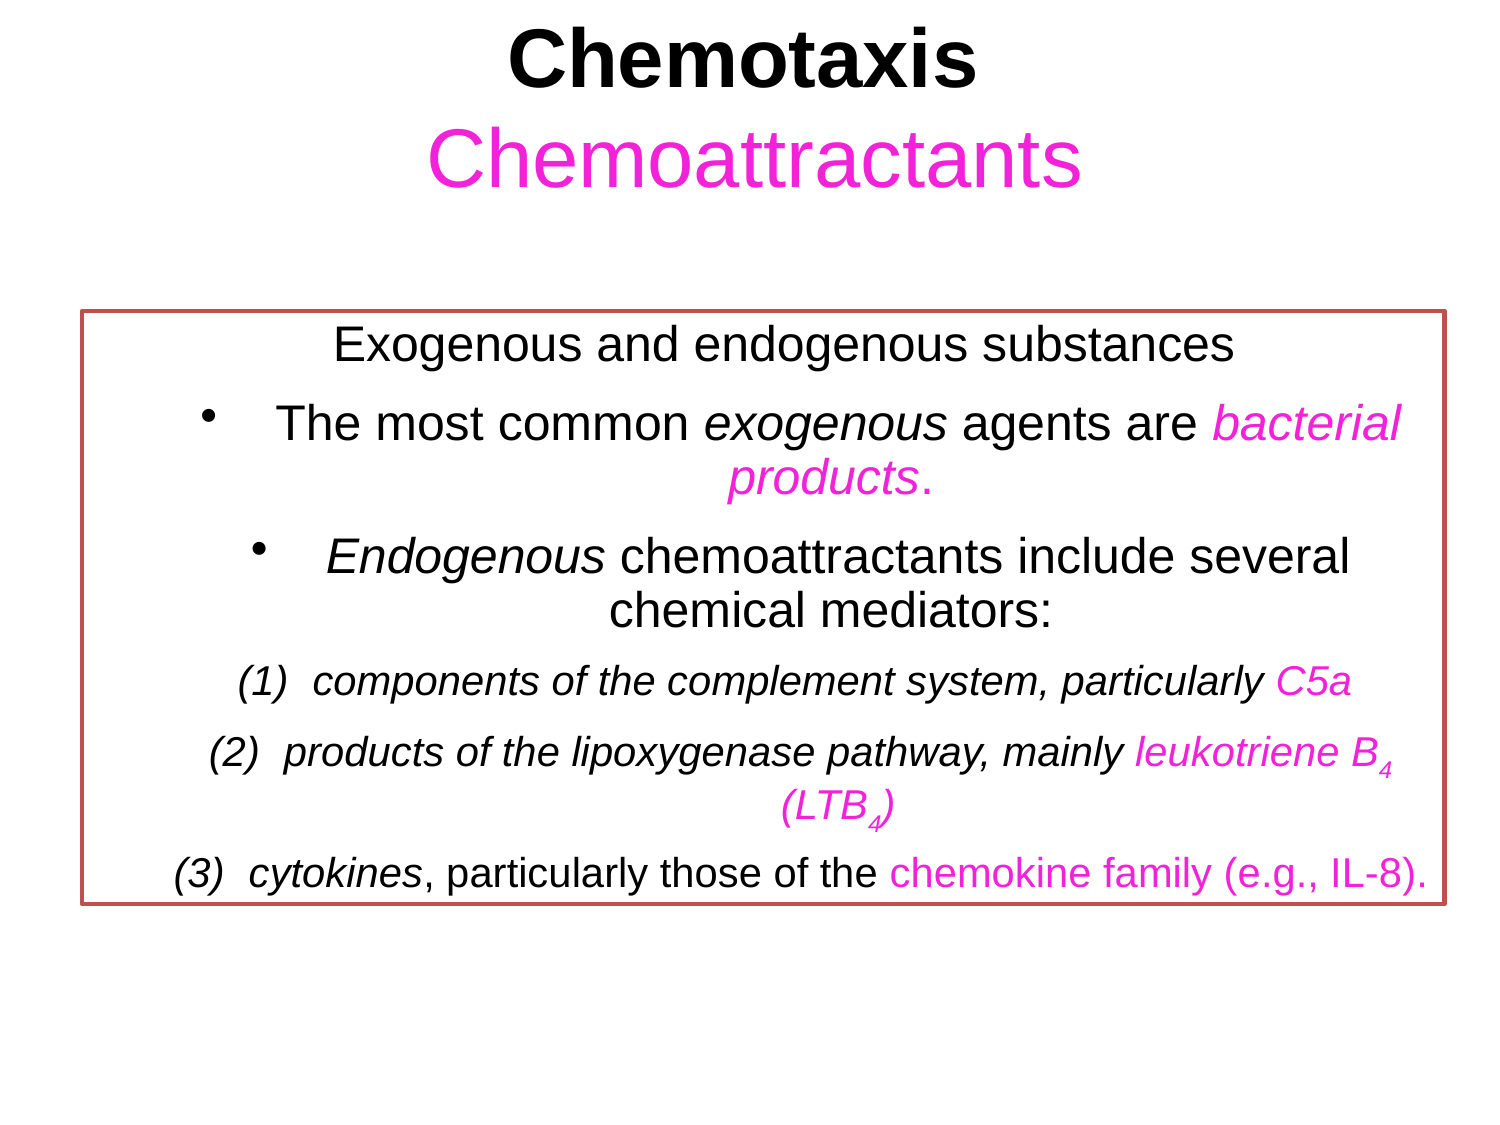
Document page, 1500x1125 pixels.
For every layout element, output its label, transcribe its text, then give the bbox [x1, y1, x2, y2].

text_box Exogenous and endogenous substances The most common exogenous agents are bacterial products. Endogenous chemoattractants include several chemical mediators: components of the complement system, particularly C5a products of the lipoxygenase pathway, mainly leukotriene B4 (LTB4) cytokines, particularly those of the chemokine family (e.g., IL-8). [80, 309, 1447, 906]
list [75, 262, 1425, 1005]
title Chemotaxis Chemoattractants [105, 93, 1381, 194]
